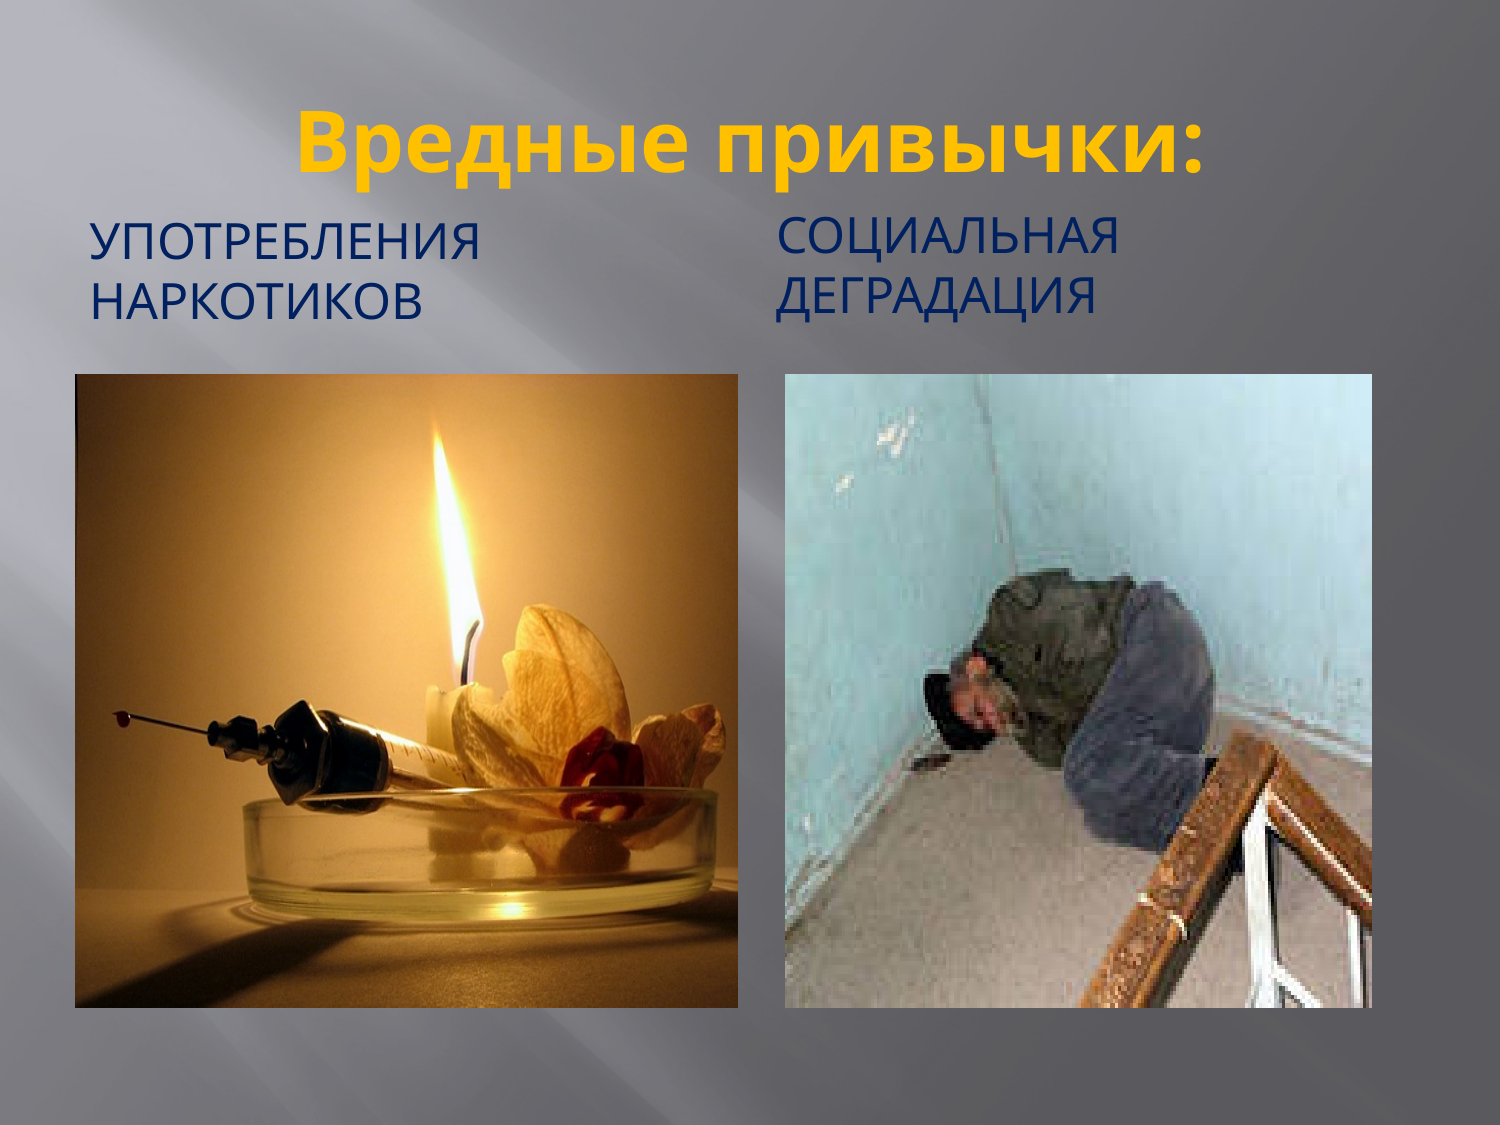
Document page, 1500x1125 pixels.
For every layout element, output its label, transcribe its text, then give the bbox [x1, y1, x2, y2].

list Употребления наркотиков [75, 164, 738, 374]
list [74, 374, 738, 1008]
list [784, 374, 1372, 1008]
title Вредные привычки: [75, 44, 1425, 233]
list Социальная деградация [761, 164, 1425, 364]
